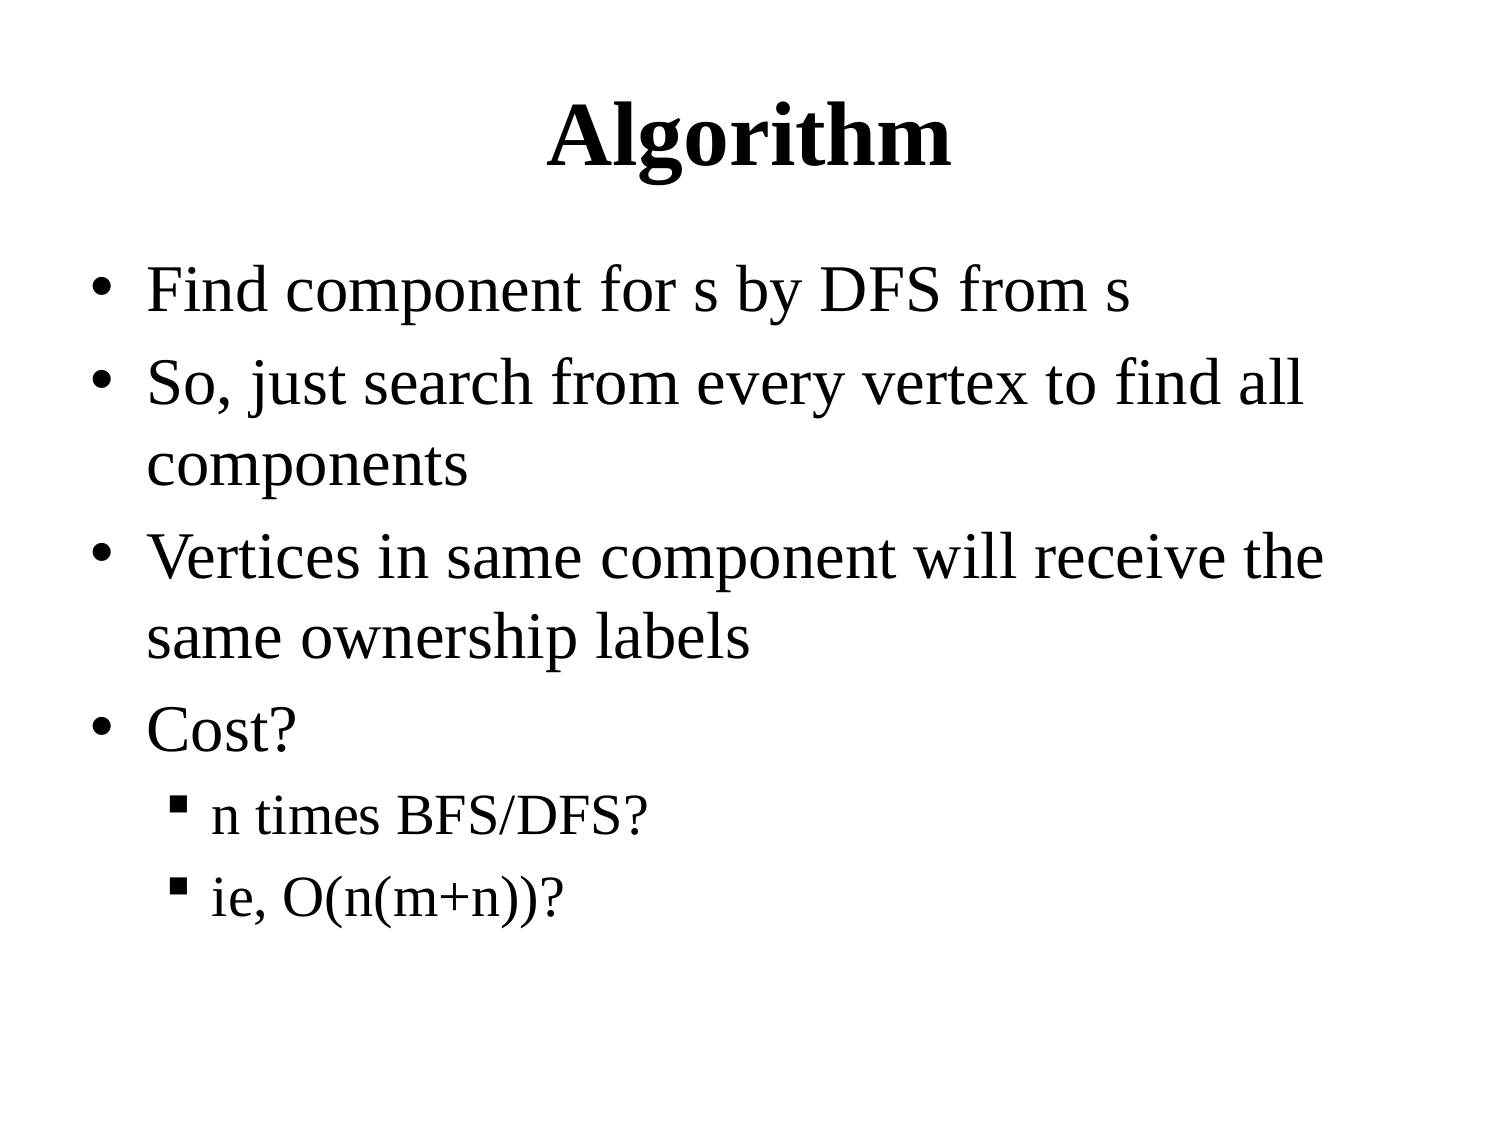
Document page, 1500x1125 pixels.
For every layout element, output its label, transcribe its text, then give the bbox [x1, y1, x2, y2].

list Find component for s by DFS from s So, just search from every vertex to find all components Vertices in same component will receive the same ownership labels Cost? n times BFS/DFS? ie, O(n(m+n))? [75, 237, 1425, 1088]
title Algorithm [75, 45, 1425, 213]
